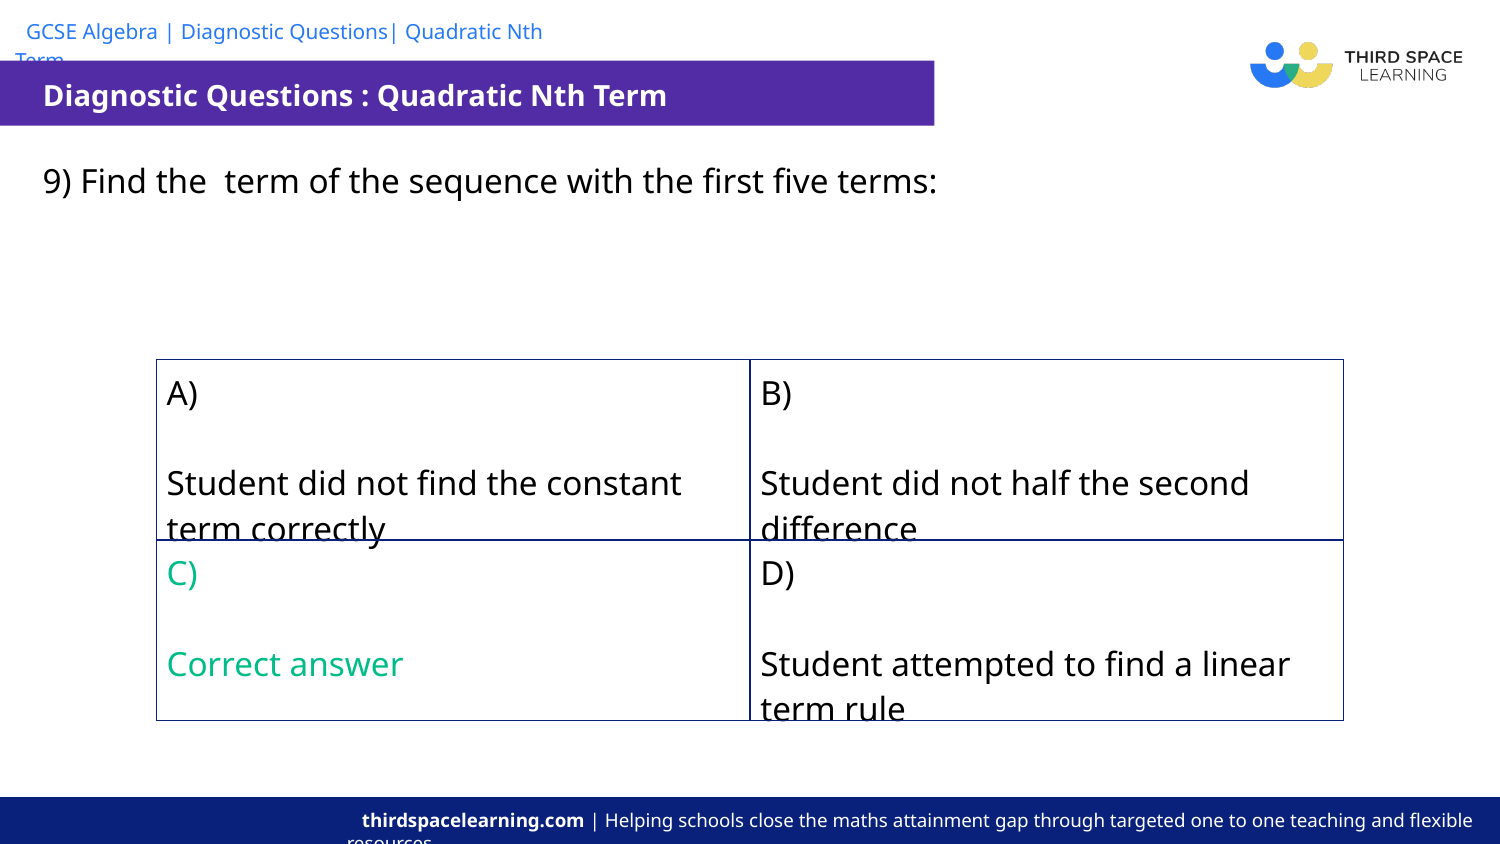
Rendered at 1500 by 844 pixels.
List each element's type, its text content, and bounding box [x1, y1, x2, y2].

text_box Diagnostic Questions : Quadratic Nth Term [27, 61, 778, 127]
picture [1250, 33, 1465, 99]
